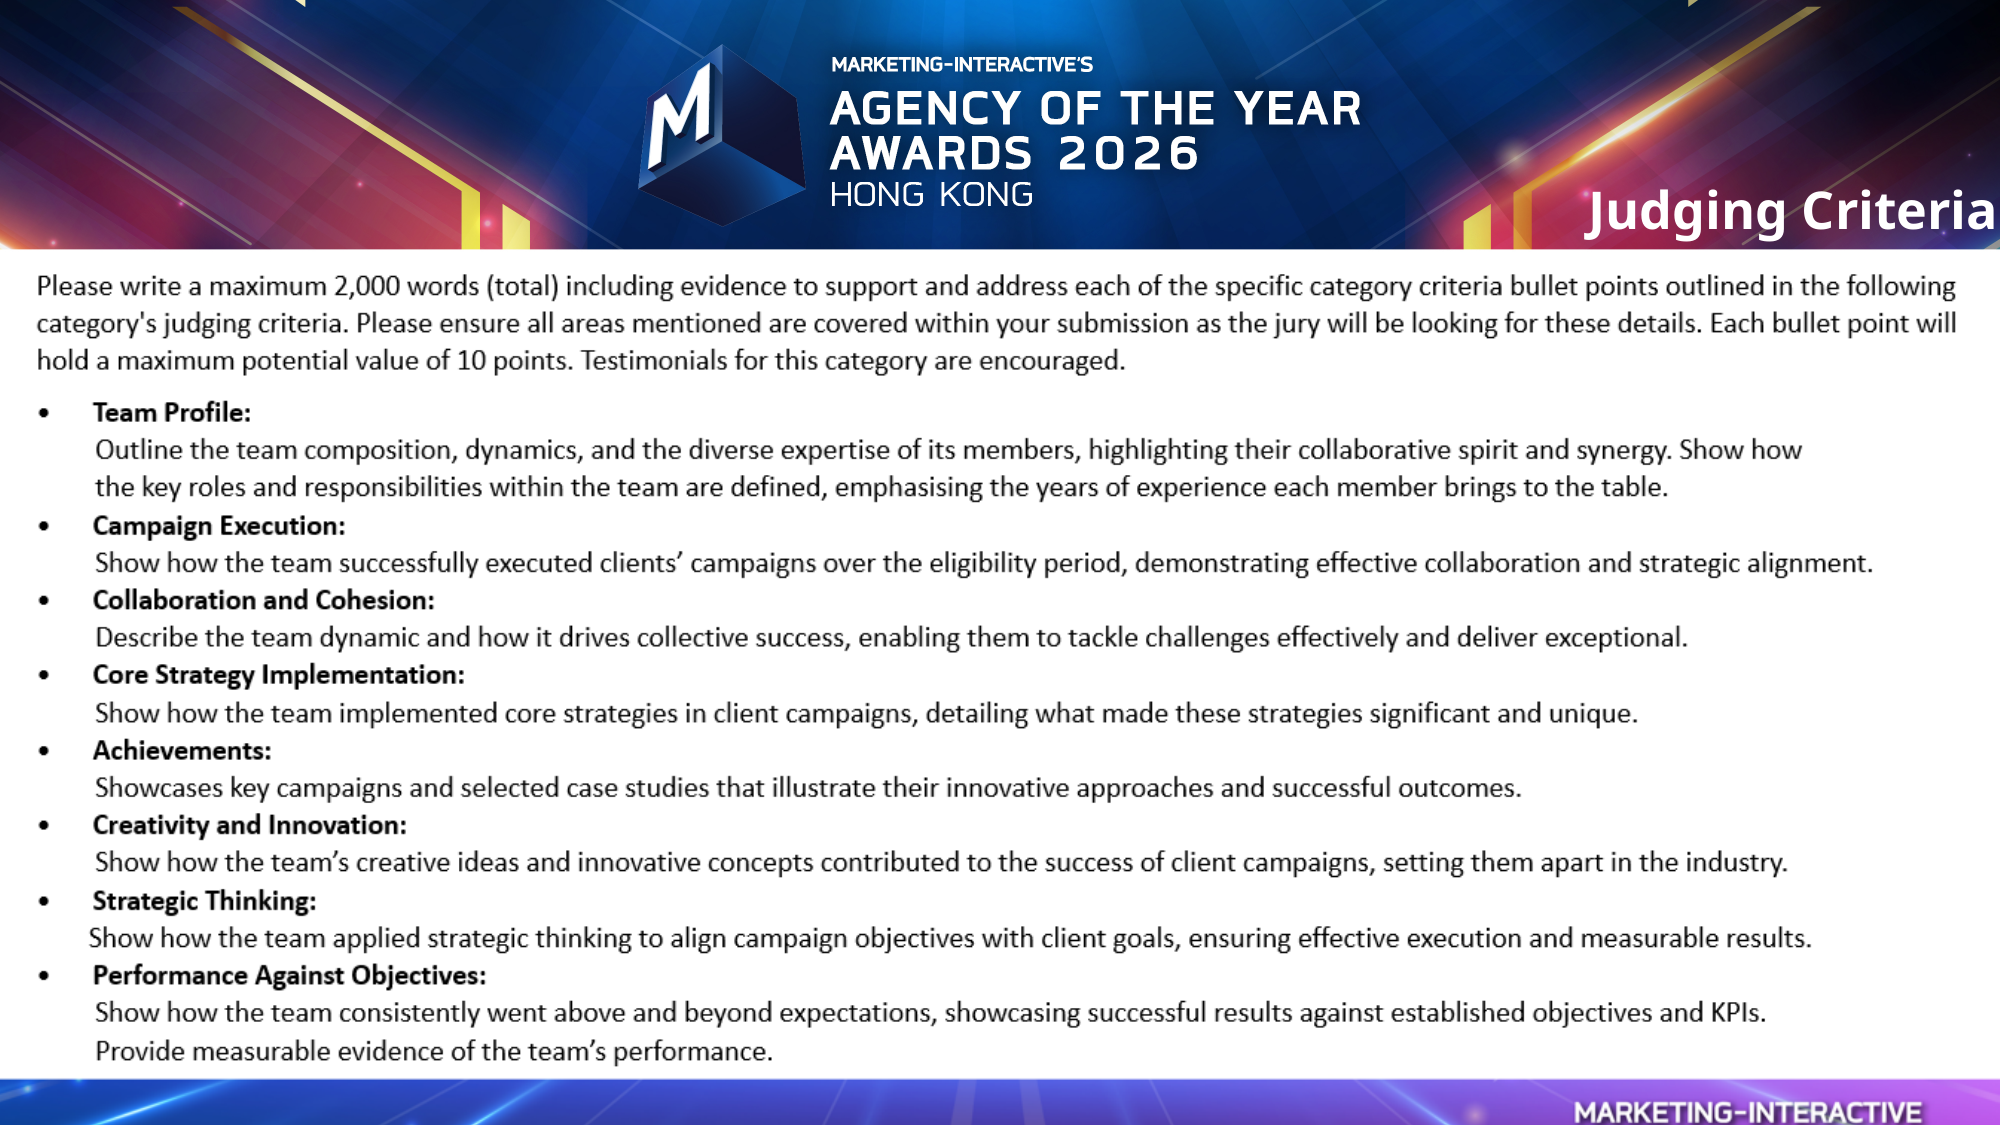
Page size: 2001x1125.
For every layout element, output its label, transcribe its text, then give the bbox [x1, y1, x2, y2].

picture [0, 0, 2000, 1125]
text_box Judging Criteria [1573, 167, 2000, 255]
